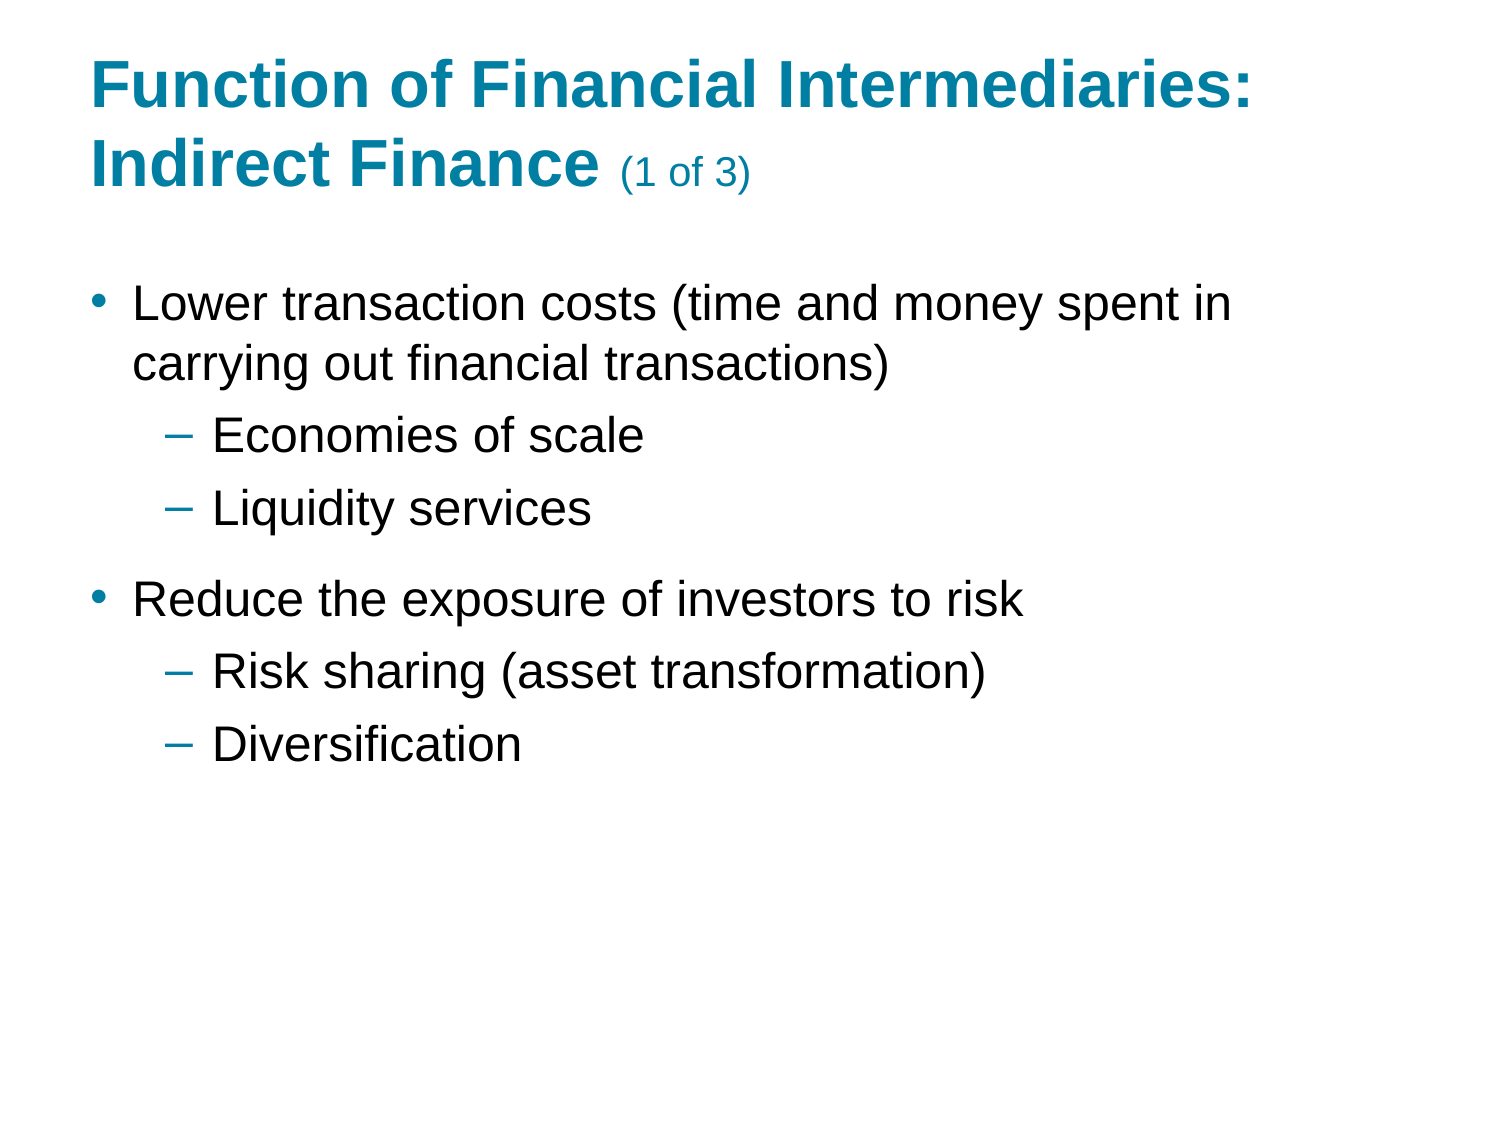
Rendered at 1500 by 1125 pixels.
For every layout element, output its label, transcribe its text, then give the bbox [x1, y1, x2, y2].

title Function of Financial Intermediaries: Indirect Finance (1 of 3) [75, 35, 1425, 216]
list Lower transaction costs (time and money spent in carrying out financial transactions) Economies of scale Liquidity services Reduce the exposure of investors to risk Risk sharing (asset transformation) Diversification [75, 255, 1426, 1021]
